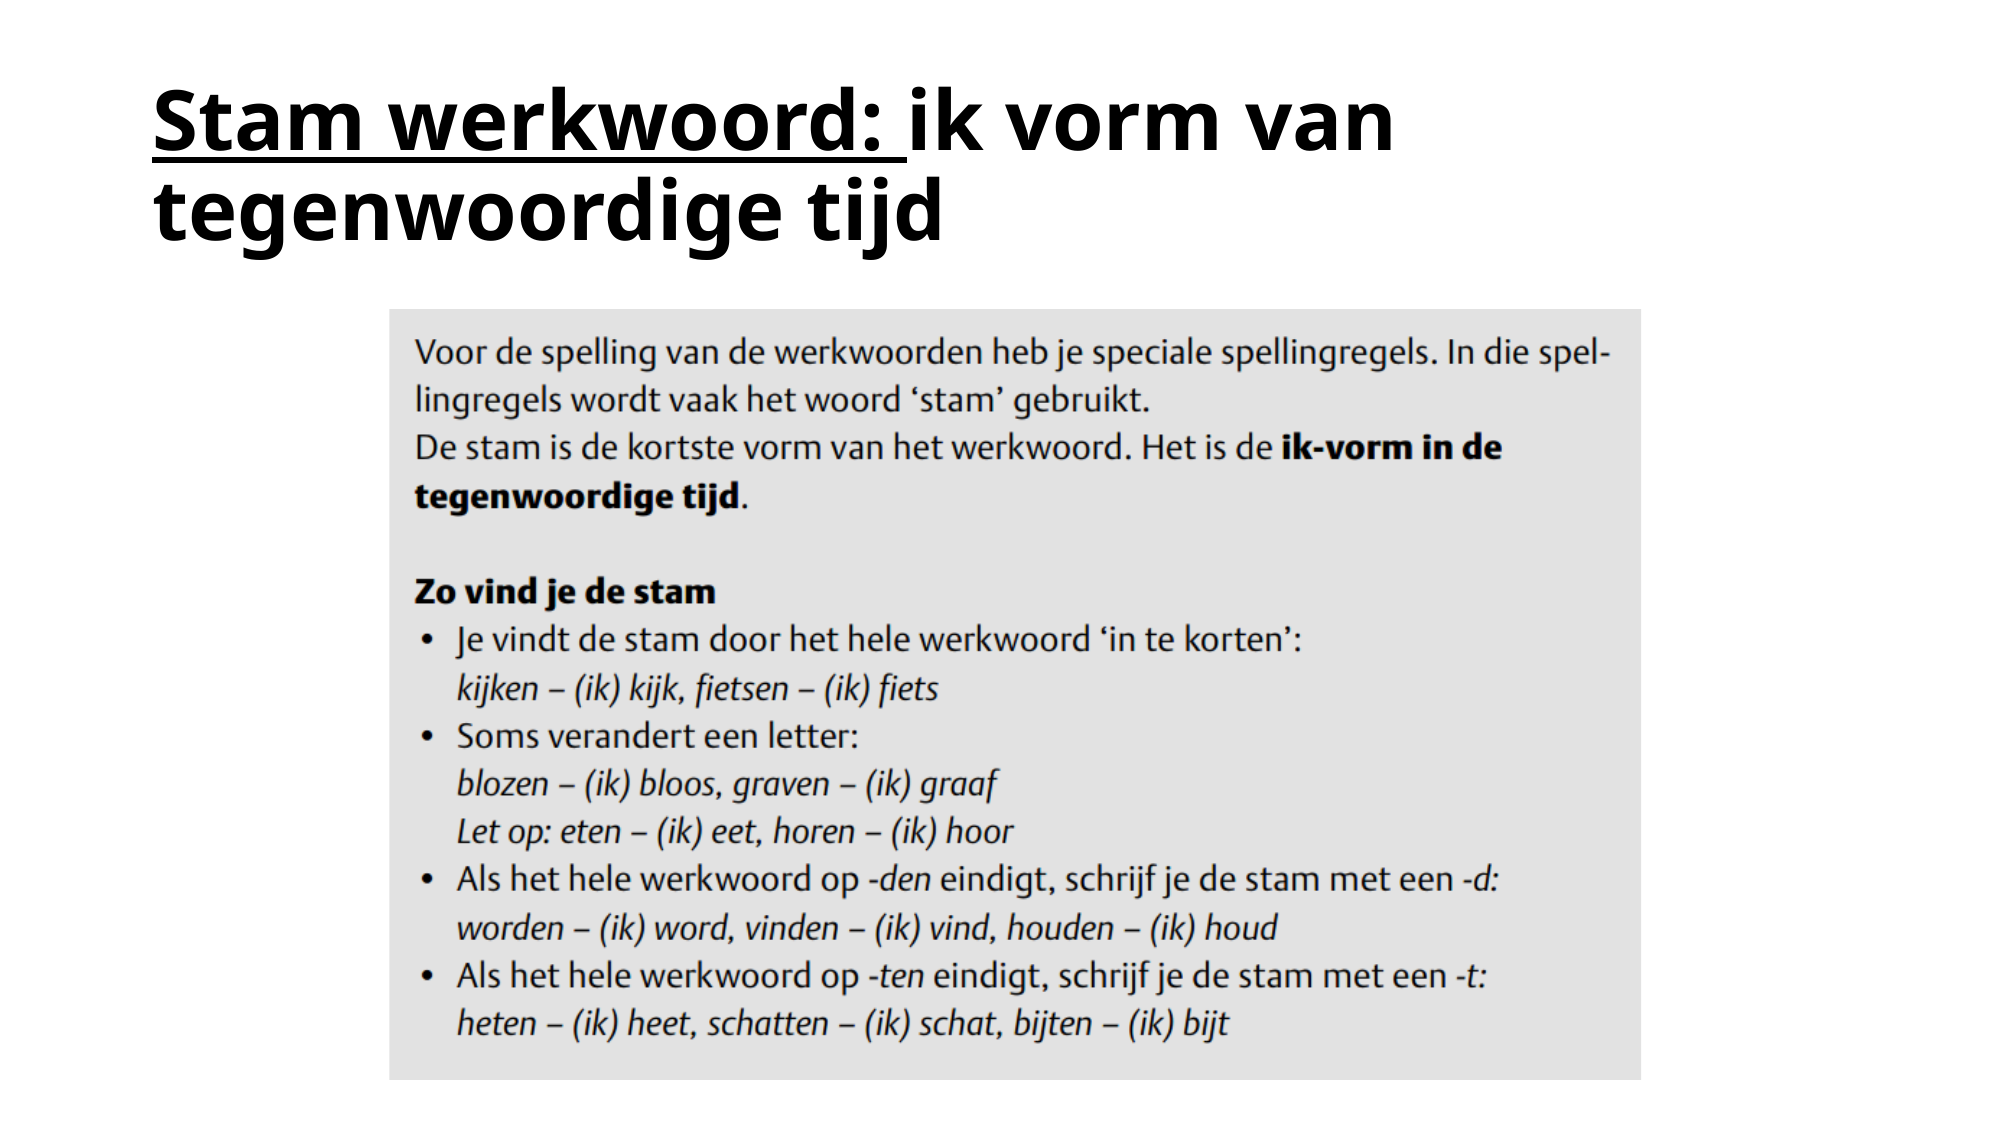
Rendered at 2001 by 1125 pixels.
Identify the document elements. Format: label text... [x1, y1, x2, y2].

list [389, 309, 1642, 1080]
title Stam werkwoord: ik vorm van tegenwoordige tijd [137, 59, 1863, 278]
